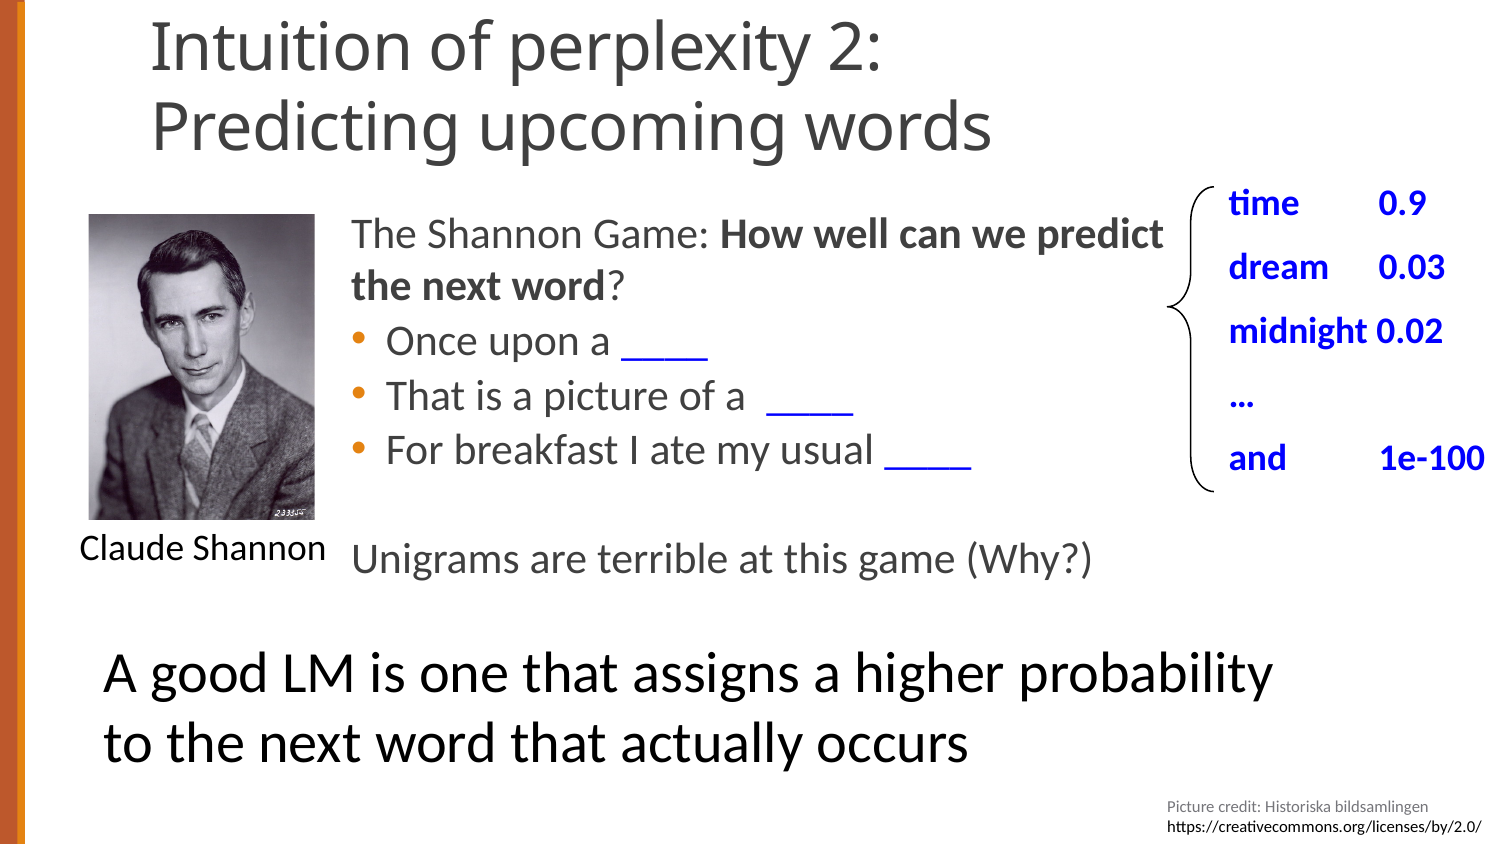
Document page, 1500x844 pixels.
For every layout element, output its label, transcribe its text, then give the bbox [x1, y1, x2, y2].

text_box A good LM is one that assigns a higher probability to the next word that actually occurs [88, 626, 1341, 782]
picture [87, 213, 316, 521]
title Intuition of perplexity 2: Predicting upcoming words [135, 59, 1373, 171]
list The Shannon Game: How well can we predict the next word? Once upon a ____ That is a picture of a ____ For breakfast I ate my usual ____ Unigrams are terrible at this game (Why?) [350, 197, 1231, 626]
text_box Claude Shannon [64, 515, 342, 575]
text_box Picture credit: Historiska bildsamlingen https://creativecommons.org/licenses/by/2.0/ [1152, 788, 1498, 843]
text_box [1166, 170, 1500, 505]
